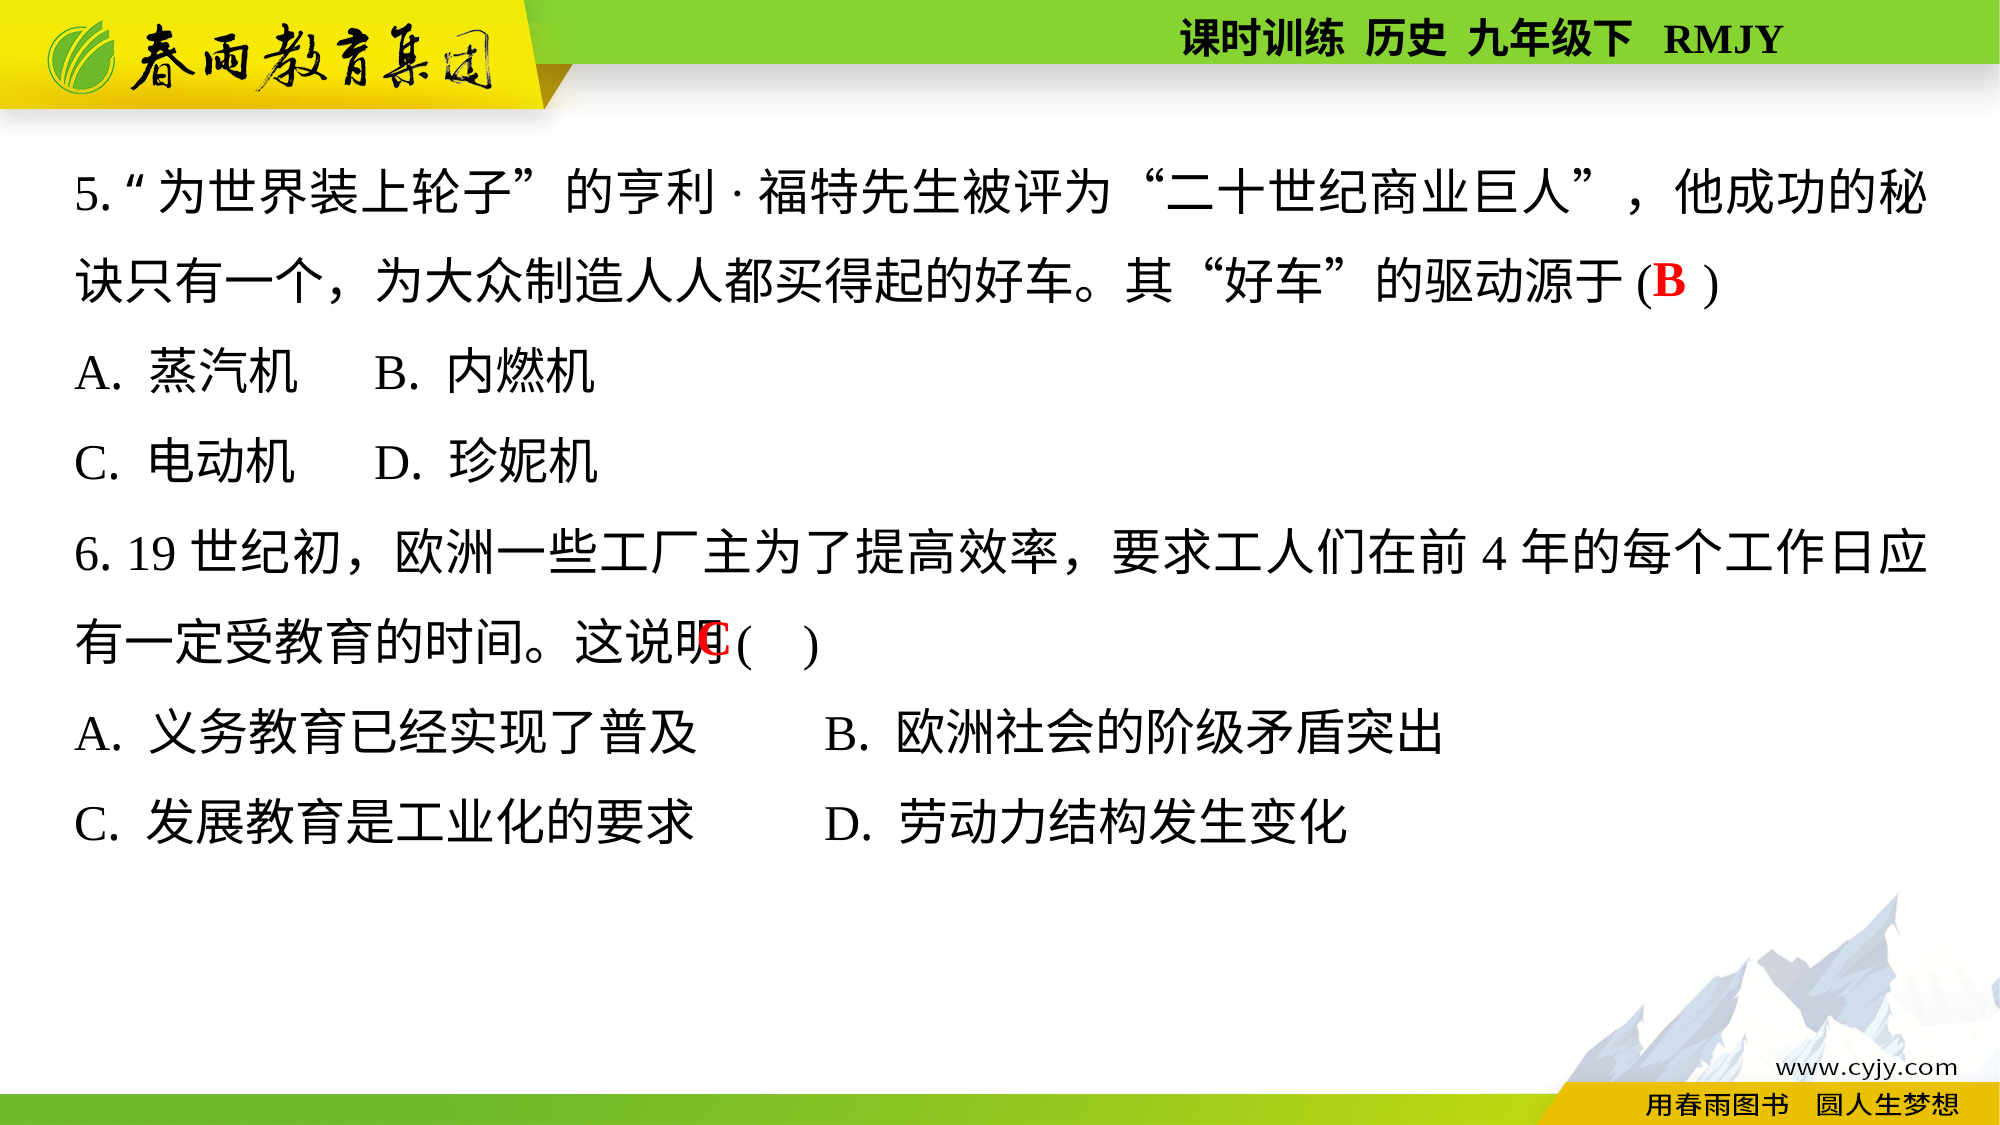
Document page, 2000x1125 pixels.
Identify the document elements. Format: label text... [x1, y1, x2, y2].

picture [0, 0, 2000, 1125]
text_box C [681, 597, 748, 673]
list 5. “为世界装上轮子”的亨利·福特先生被评为“二十世纪商业巨人”，他成功的秘诀只有一个，为大众制造人人都买得起的好车。其“好车”的驱动源于( ) A. 蒸汽机 B. 内燃机 C. 电动机 D. 珍妮机 6. 19世纪初，欧洲一些工厂主为了提高效率，要求工人们在前4年的每个工作日应有一定受教育的时间。这说明( ) A. 义务教育已经实现了普及 B. 欧洲社会的阶级矛盾突出 C. 发展教育是工业化的要求 D. 劳动力结构发生变化 [59, 122, 1944, 865]
text_box B [1638, 239, 1702, 314]
